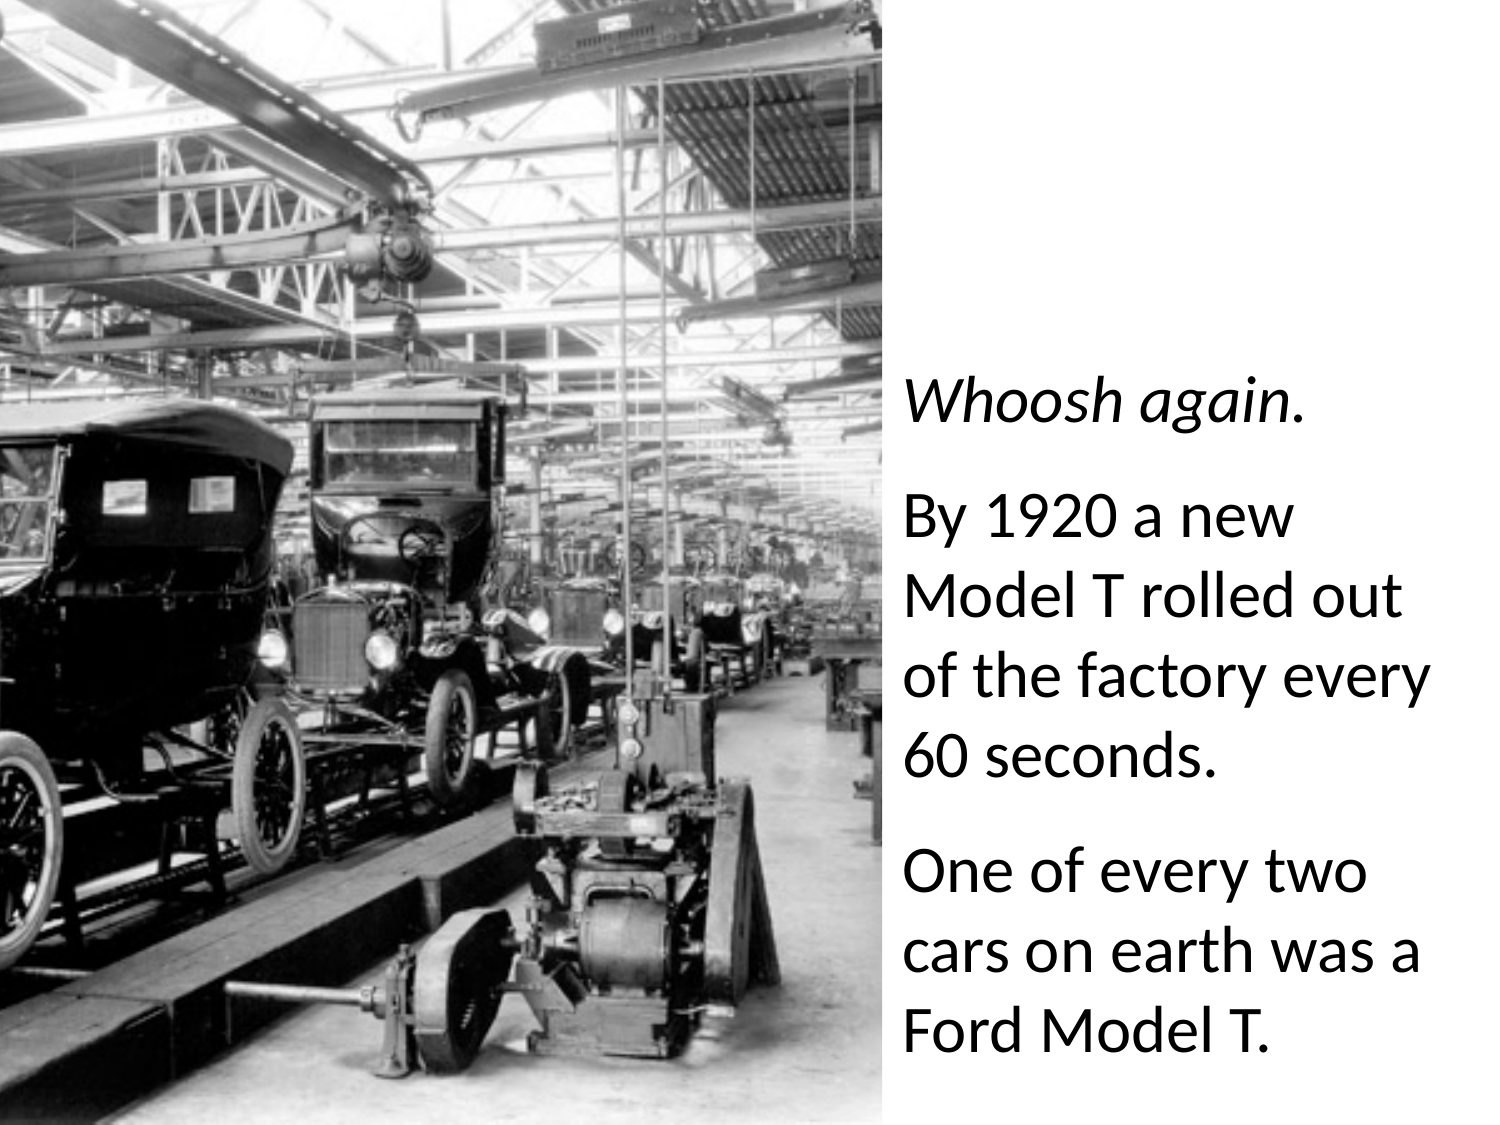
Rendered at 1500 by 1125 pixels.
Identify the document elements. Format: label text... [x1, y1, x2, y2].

text_box Whoosh again. By 1920 a new Model T rolled out of the factory every 60 seconds. One of every two cars on earth was a Ford Model T. [887, 348, 1493, 1074]
picture [0, 0, 883, 1125]
